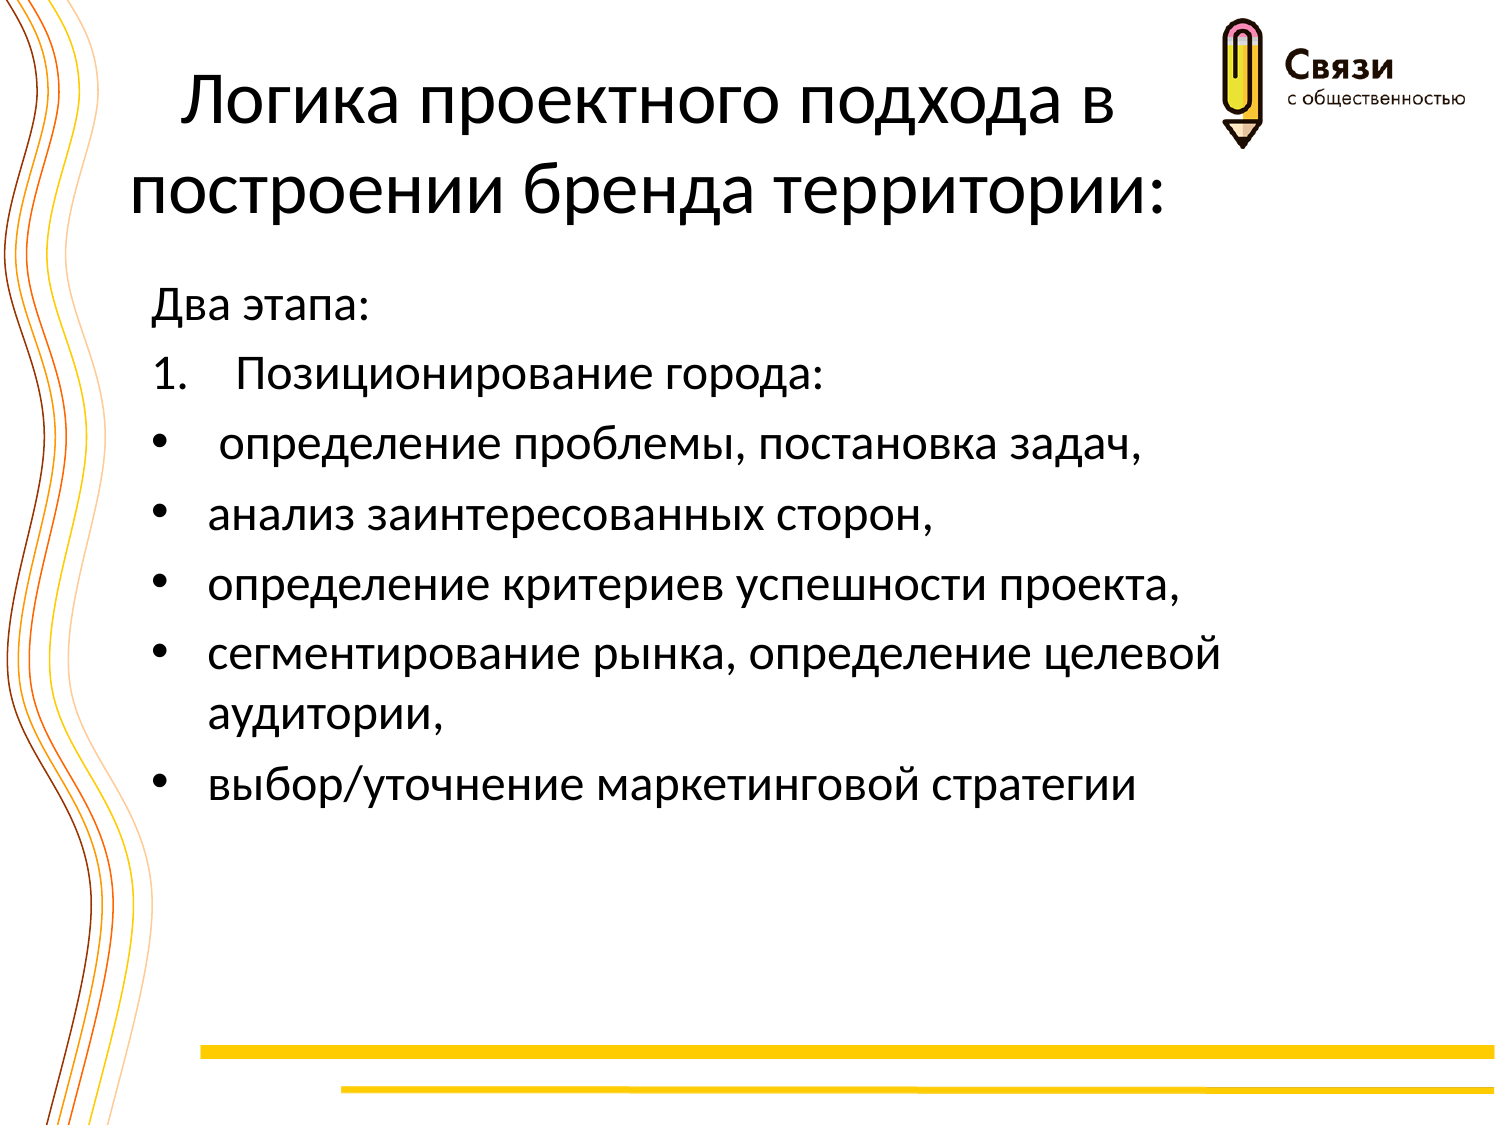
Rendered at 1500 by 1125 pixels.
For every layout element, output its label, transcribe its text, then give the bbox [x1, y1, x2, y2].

list Два этапа: Позиционирование города: определение проблемы, постановка задач, анализ заинтересованных сторон, определение критериев успешности проекта, сегментирование рынка, определение целевой аудитории, выбор/уточнение маркетинговой стратегии [213, 262, 1425, 1005]
picture [339, 1086, 1495, 1095]
picture [199, 1045, 1495, 1059]
picture [1222, 18, 1472, 150]
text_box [4, 0, 207, 1125]
title Логика проектного подхода в построении бренда территории: [213, 45, 1223, 233]
